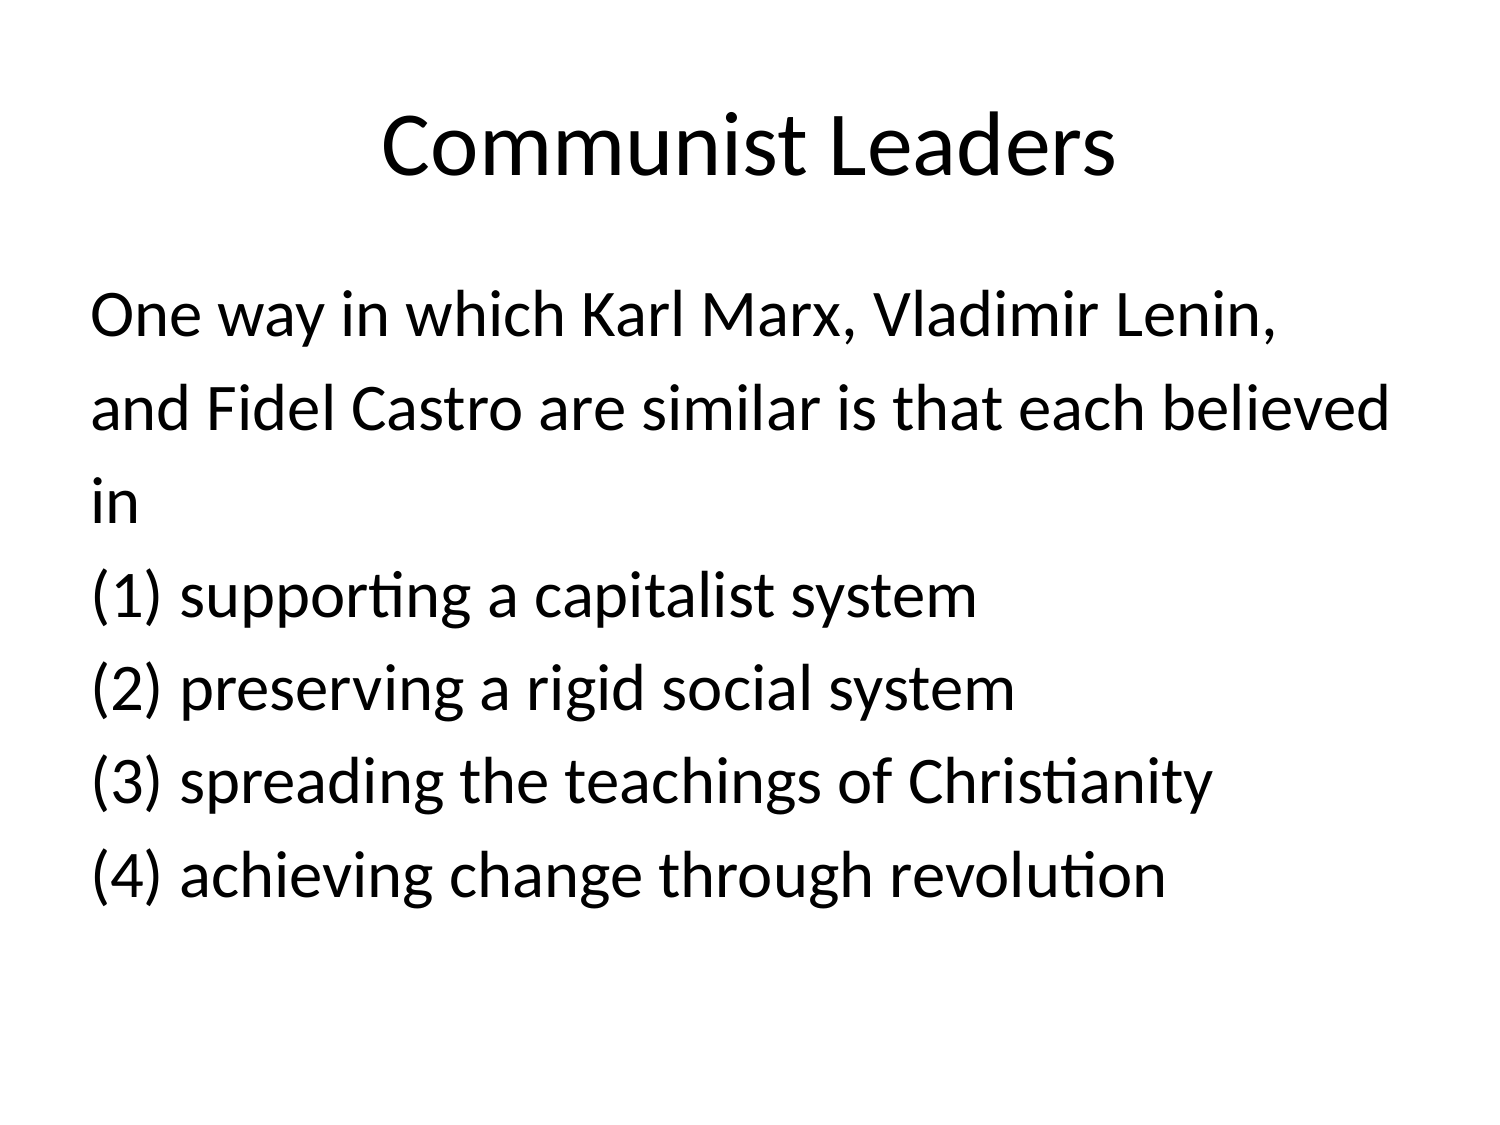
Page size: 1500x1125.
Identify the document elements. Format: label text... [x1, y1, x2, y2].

list One way in which Karl Marx, Vladimir Lenin, and Fidel Castro are similar is that each believed in (1) supporting a capitalist system (2) preserving a rigid social system (3) spreading the teachings of Christianity (4) achieving change through revolution [75, 262, 1425, 1005]
title Communist Leaders [75, 45, 1425, 233]
